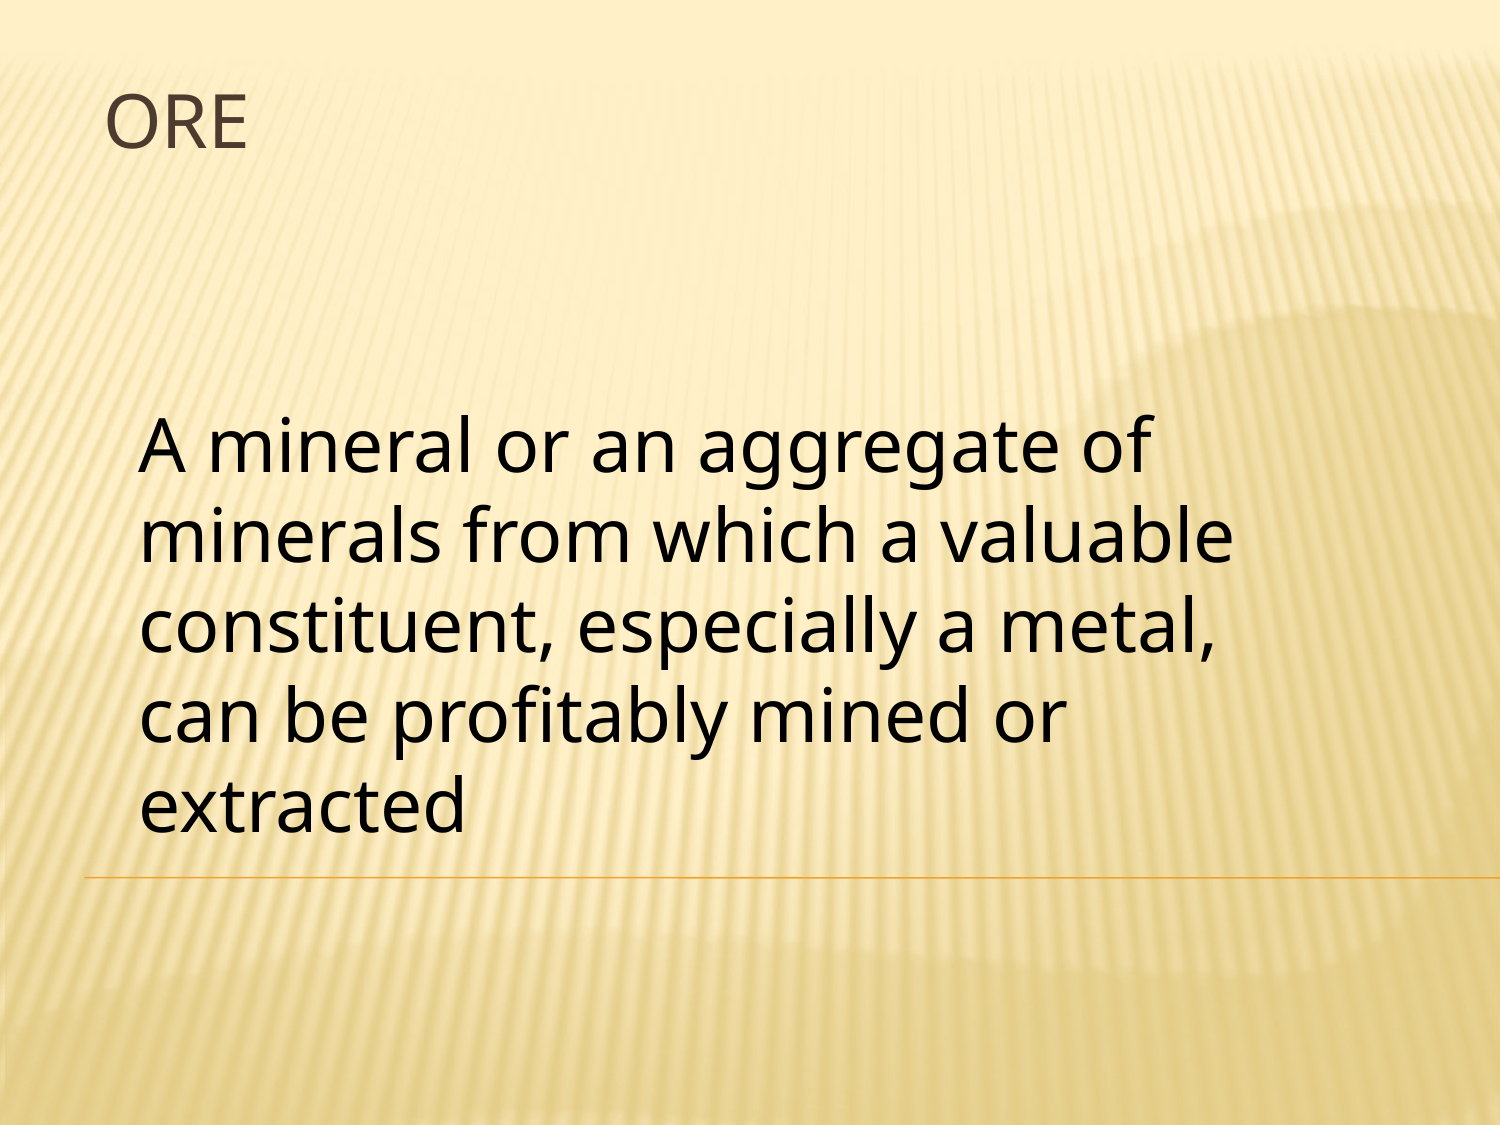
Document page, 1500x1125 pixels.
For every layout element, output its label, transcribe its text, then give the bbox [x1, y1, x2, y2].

title Ore [88, 66, 1364, 209]
subtitle A mineral or an aggregate of minerals from which a valuable constituent, especially a metal, can be profitably mined or extracted [123, 255, 1365, 925]
